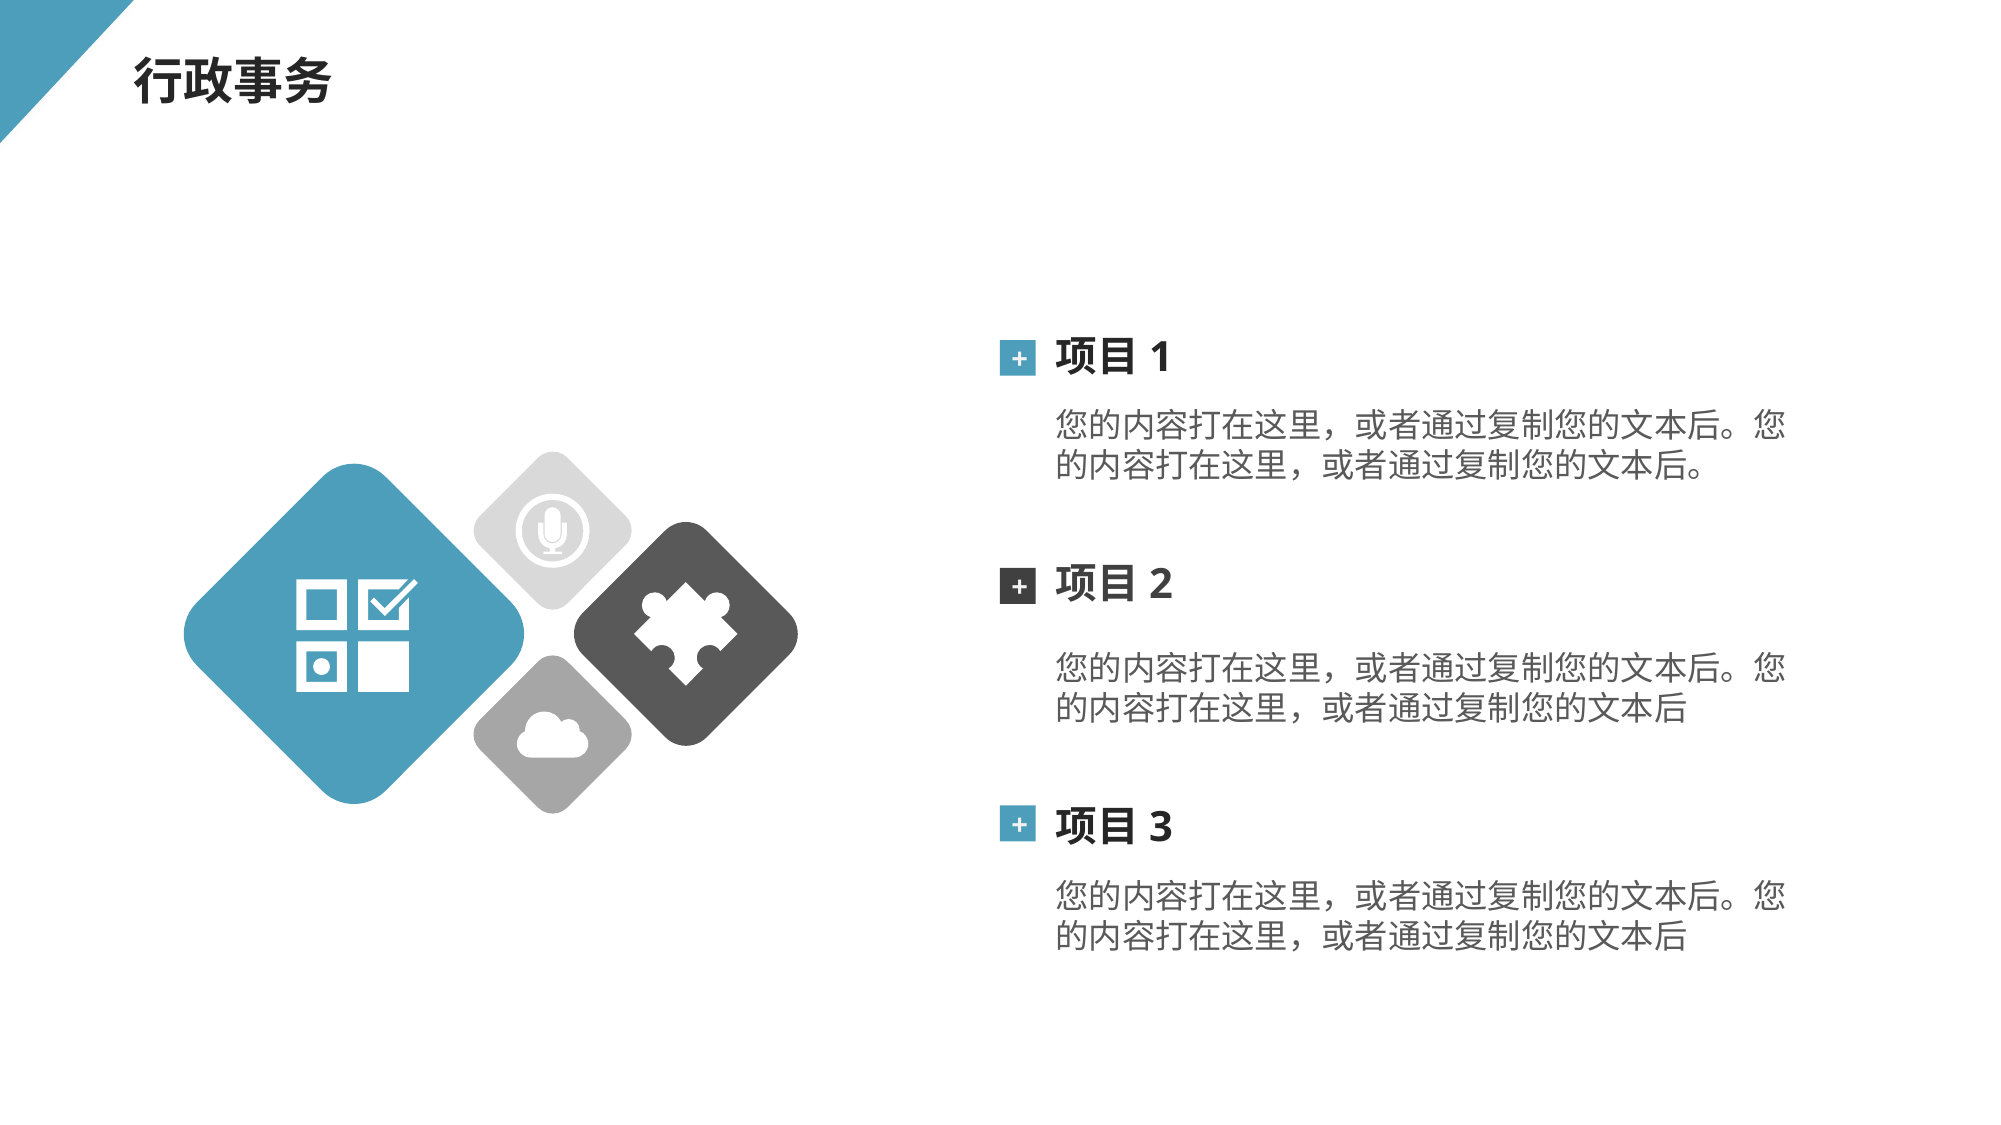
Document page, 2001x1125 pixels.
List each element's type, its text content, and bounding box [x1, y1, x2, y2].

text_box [490, 672, 615, 797]
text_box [220, 500, 488, 768]
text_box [490, 468, 615, 593]
text_box 项目3 您的内容打在这里，或者通过复制您的文本后。您的内容打在这里，或者通过复制您的文本后 [1040, 792, 1817, 963]
text_box [0, 0, 136, 145]
text_box 项目2 您的内容打在这里，或者通过复制您的文本后。您的内容打在这里，或者通过复制您的文本后 [1040, 549, 1817, 735]
text_box 行政事务 [133, 38, 1557, 122]
text_box + [999, 340, 1036, 376]
text_box + [999, 567, 1036, 604]
text_box 项目1 您的内容打在这里，或者通过复制您的文本后。您的内容打在这里，或者通过复制您的文本后。 [1040, 322, 1817, 492]
text_box + [999, 805, 1036, 842]
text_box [598, 546, 774, 722]
